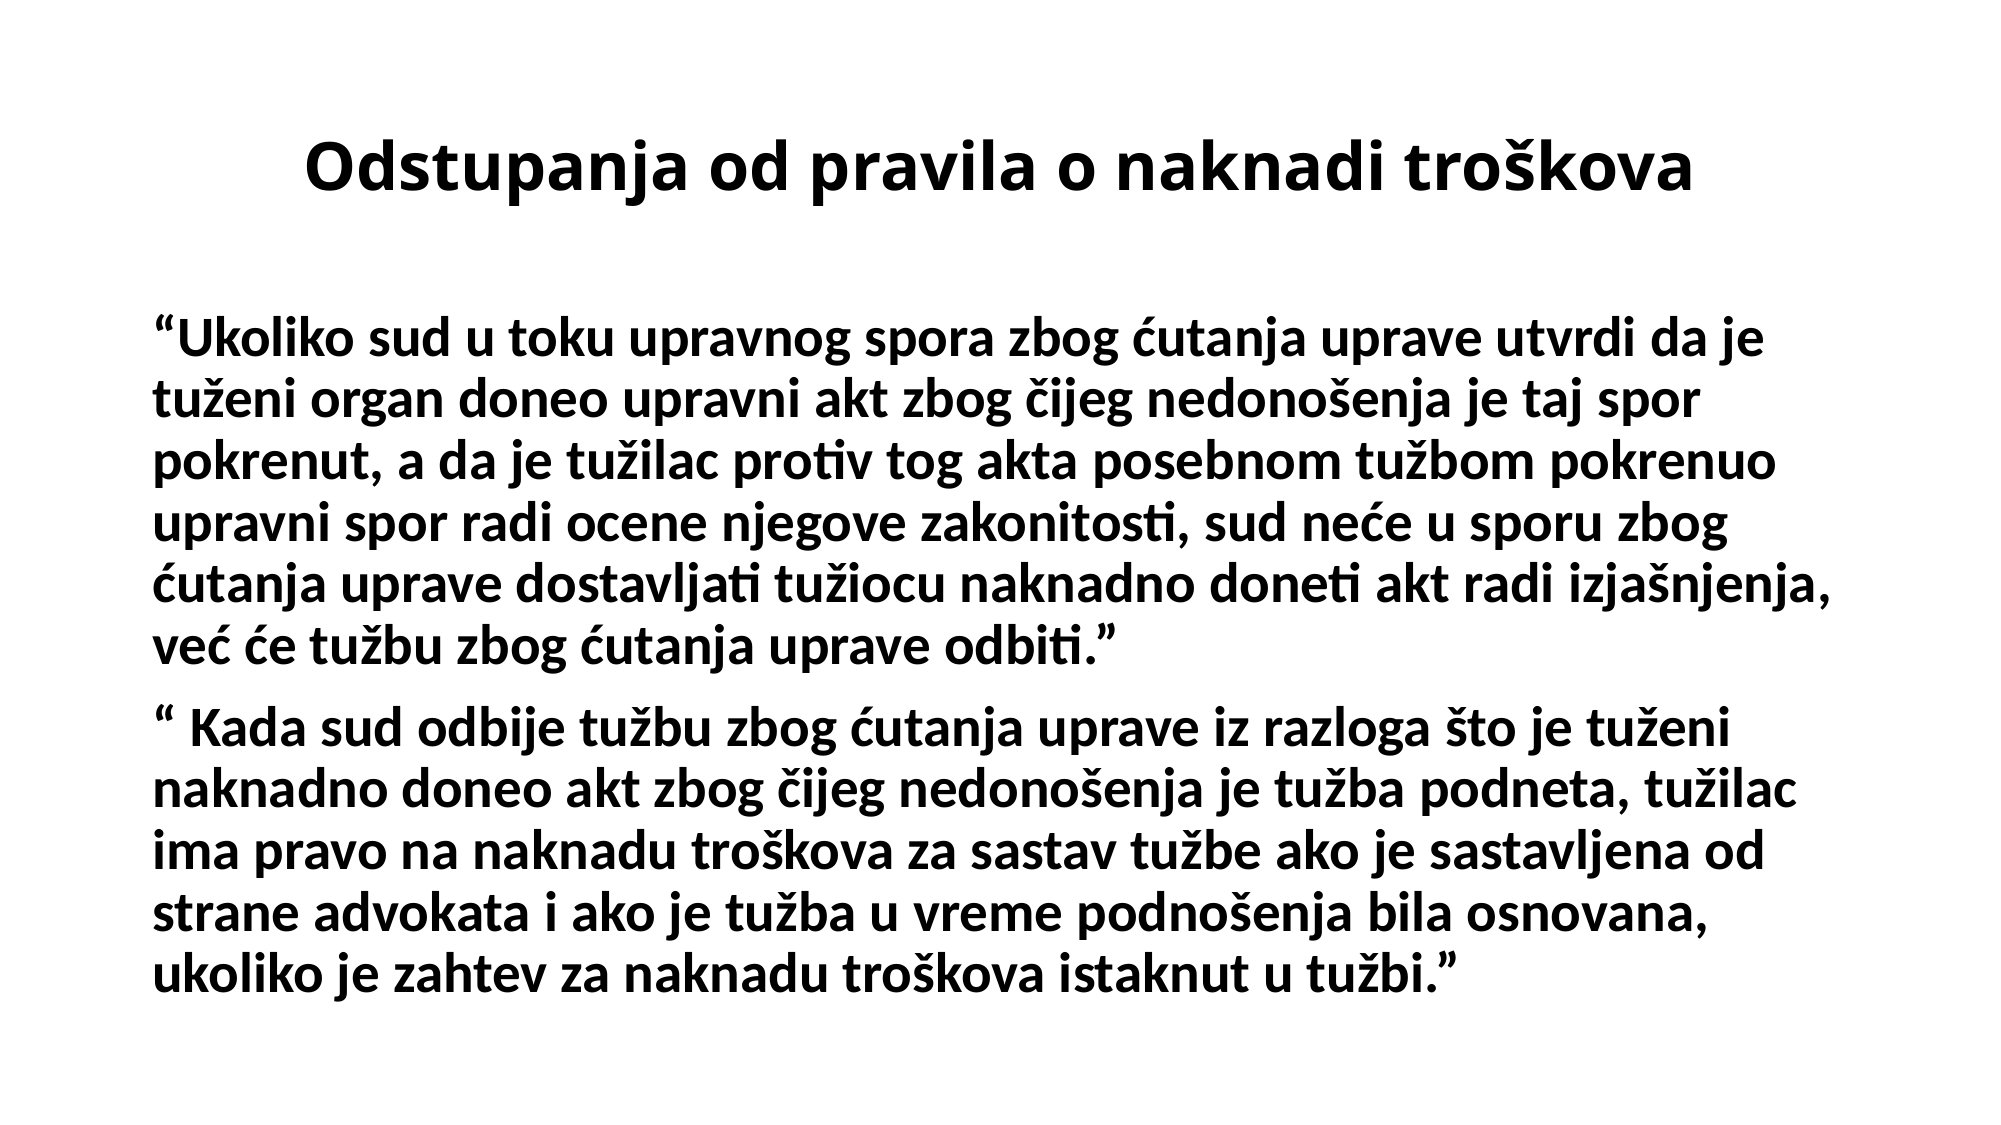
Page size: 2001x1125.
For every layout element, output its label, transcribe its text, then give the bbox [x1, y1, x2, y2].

title Odstupanja od pravila o naknadi troškova [137, 59, 1863, 278]
list “Ukoliko sud u toku upravnog spora zbog ćutanja uprave utvrdi da je tuženi organ doneo upravni akt zbog čijeg nedonošenja je taj spor pokrenut, a da je tužilac protiv tog akta posebnom tužbom pokrenuo upravni spor radi ocene njegove zakonitosti, sud neće u sporu zbog ćutanja uprave dostavljati tužiocu naknadno doneti akt radi izjašnjenja, već će tužbu zbog ćutanja uprave odbiti.” “ Kada sud odbije tužbu zbog ćutanja uprave iz razloga što je tuženi naknadno doneo akt zbog čijeg nedonošenja je tužba podneta, tužilac ima pravo na naknadu troškova za sastav tužbe ako je sastavljena od strane advokata i ako je tužba u vreme podnošenja bila osnovana, ukoliko je zahtev za naknadu troškova istaknut u tužbi.” [137, 299, 1863, 1014]
